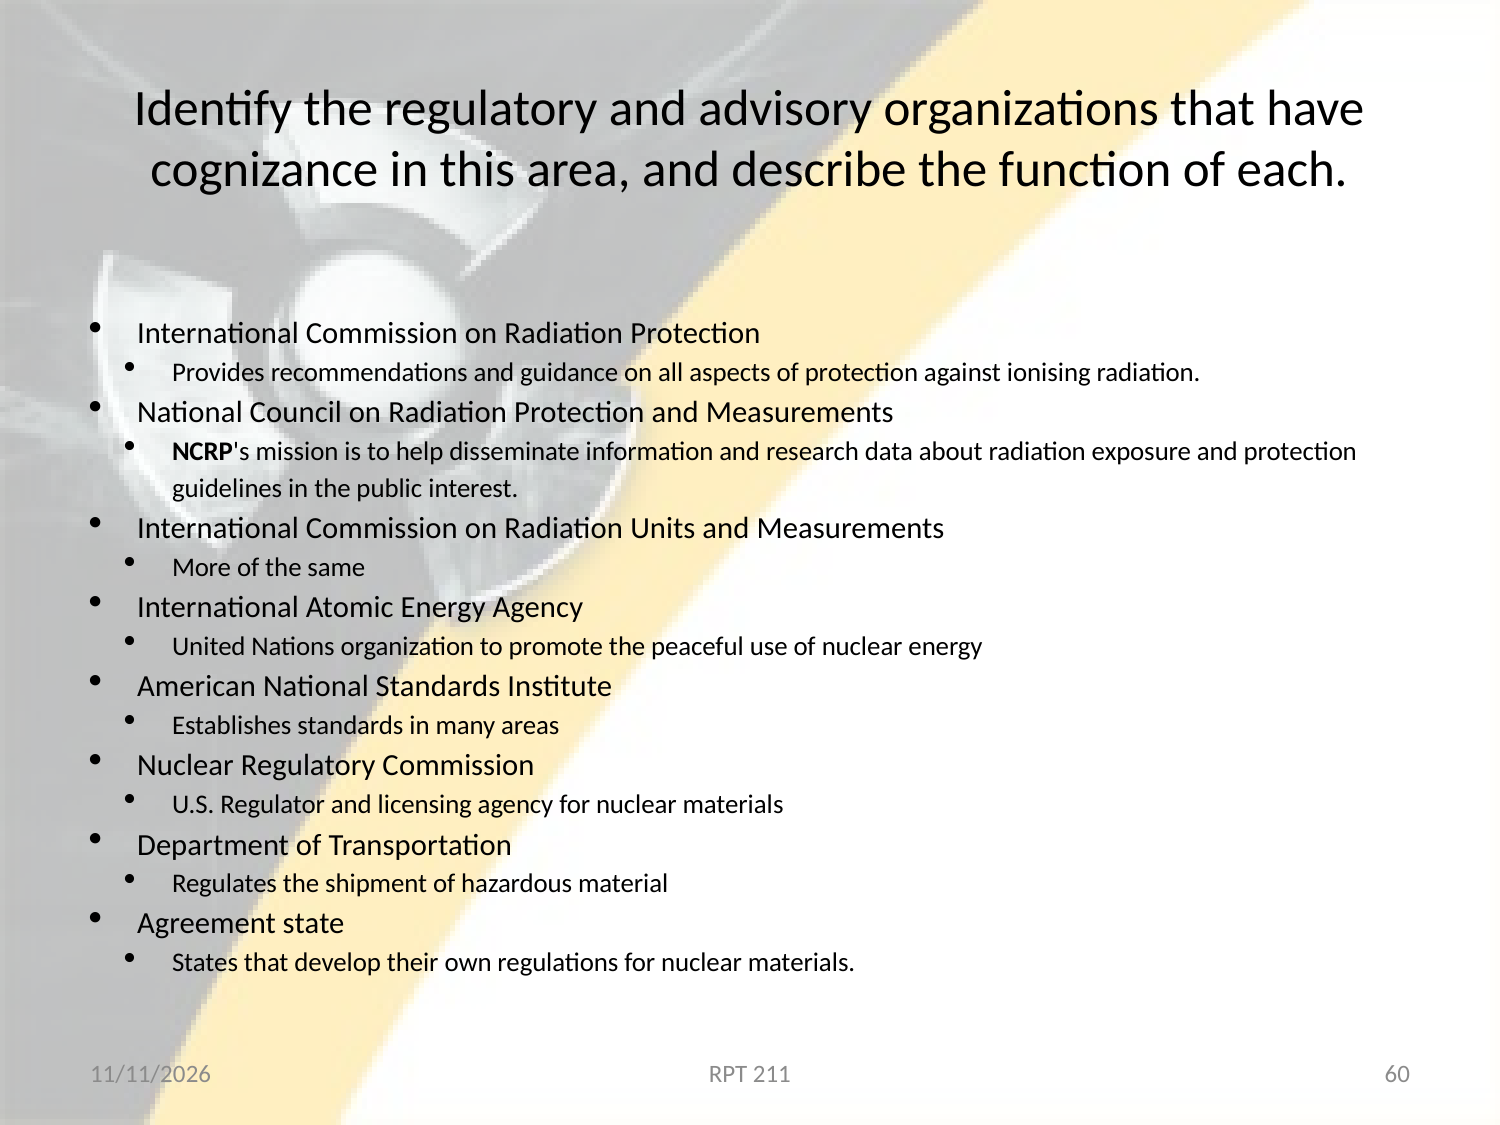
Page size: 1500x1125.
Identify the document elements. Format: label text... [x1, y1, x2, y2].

footer RPT 211 [512, 1042, 988, 1103]
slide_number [75, 1042, 425, 1103]
slide_number 60 [1074, 1042, 1425, 1103]
title Identify the regulatory and advisory organizations that have cognizance in this area, and describe the function of each. [75, 45, 1425, 299]
list International Commission on Radiation Protection Provides recommendations and guidance on all aspects of protection against ionising radiation. National Council on Radiation Protection and Measurements NCRP's mission is to help disseminate information and research data about radiation exposure and protection guidelines in the public interest. International Commission on Radiation Units and Measurements More of the same International Atomic Energy Agency United Nations organization to promote the peaceful use of nuclear energy American National Standards Institute Establishes standards in many areas Nuclear Regulatory Commission U.S. Regulator and licensing agency for nuclear materials Department of Transportation Regulates the shipment of hazardous material Agreement state States that develop their own regulations for nuclear materials. [75, 299, 1425, 986]
